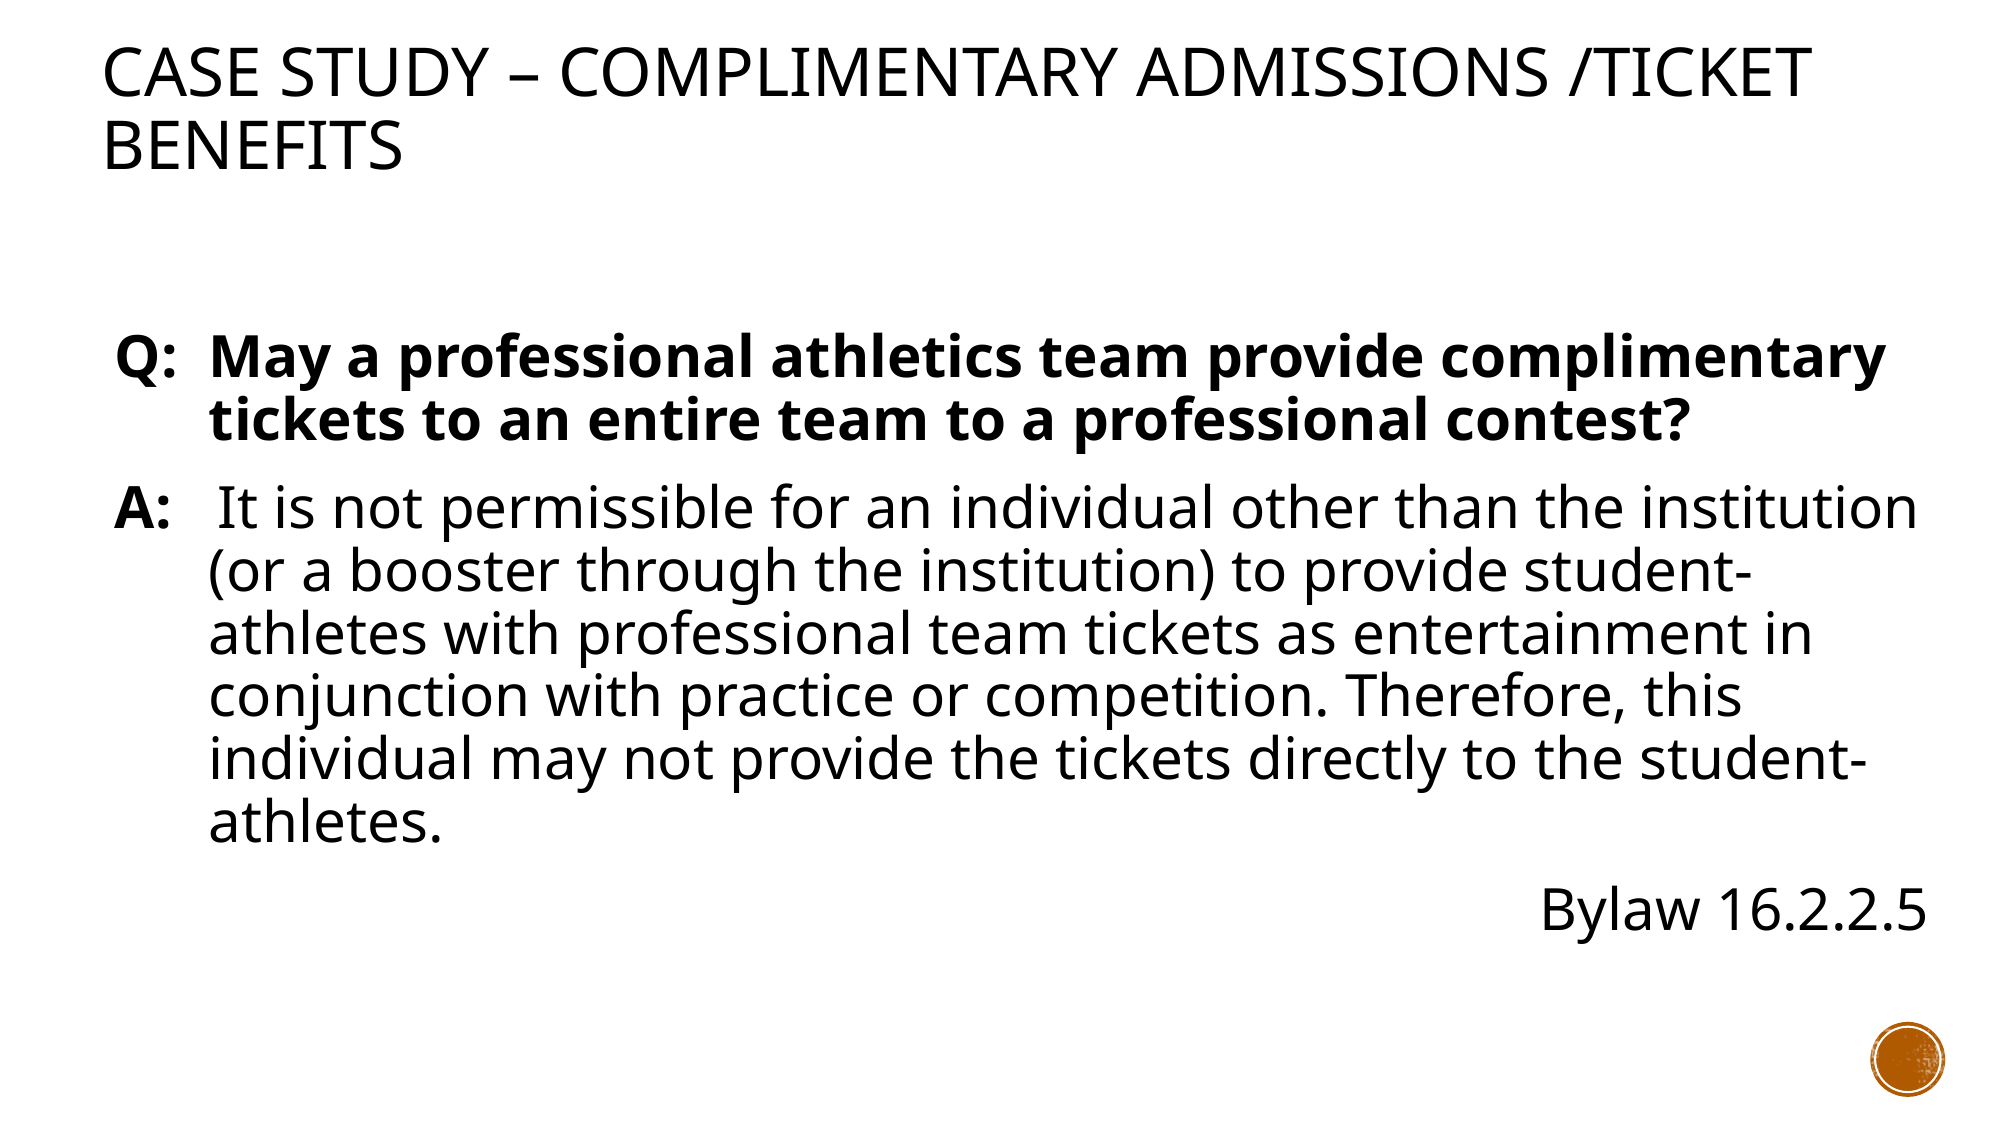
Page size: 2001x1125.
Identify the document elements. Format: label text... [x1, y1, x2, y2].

list Q: May a professional athletics team provide complimentary tickets to an entire team to a professional contest? A: It is not permissible for an individual other than the institution (or a booster through the institution) to provide student-athletes with professional team tickets as entertainment in conjunction with practice or competition. Therefore, this individual may not provide the tickets directly to the student-athletes. Bylaw 16.2.2.5 [99, 320, 1944, 1047]
title Case Study – Complimentary Admissions /Ticket Benefits [86, 31, 1887, 192]
